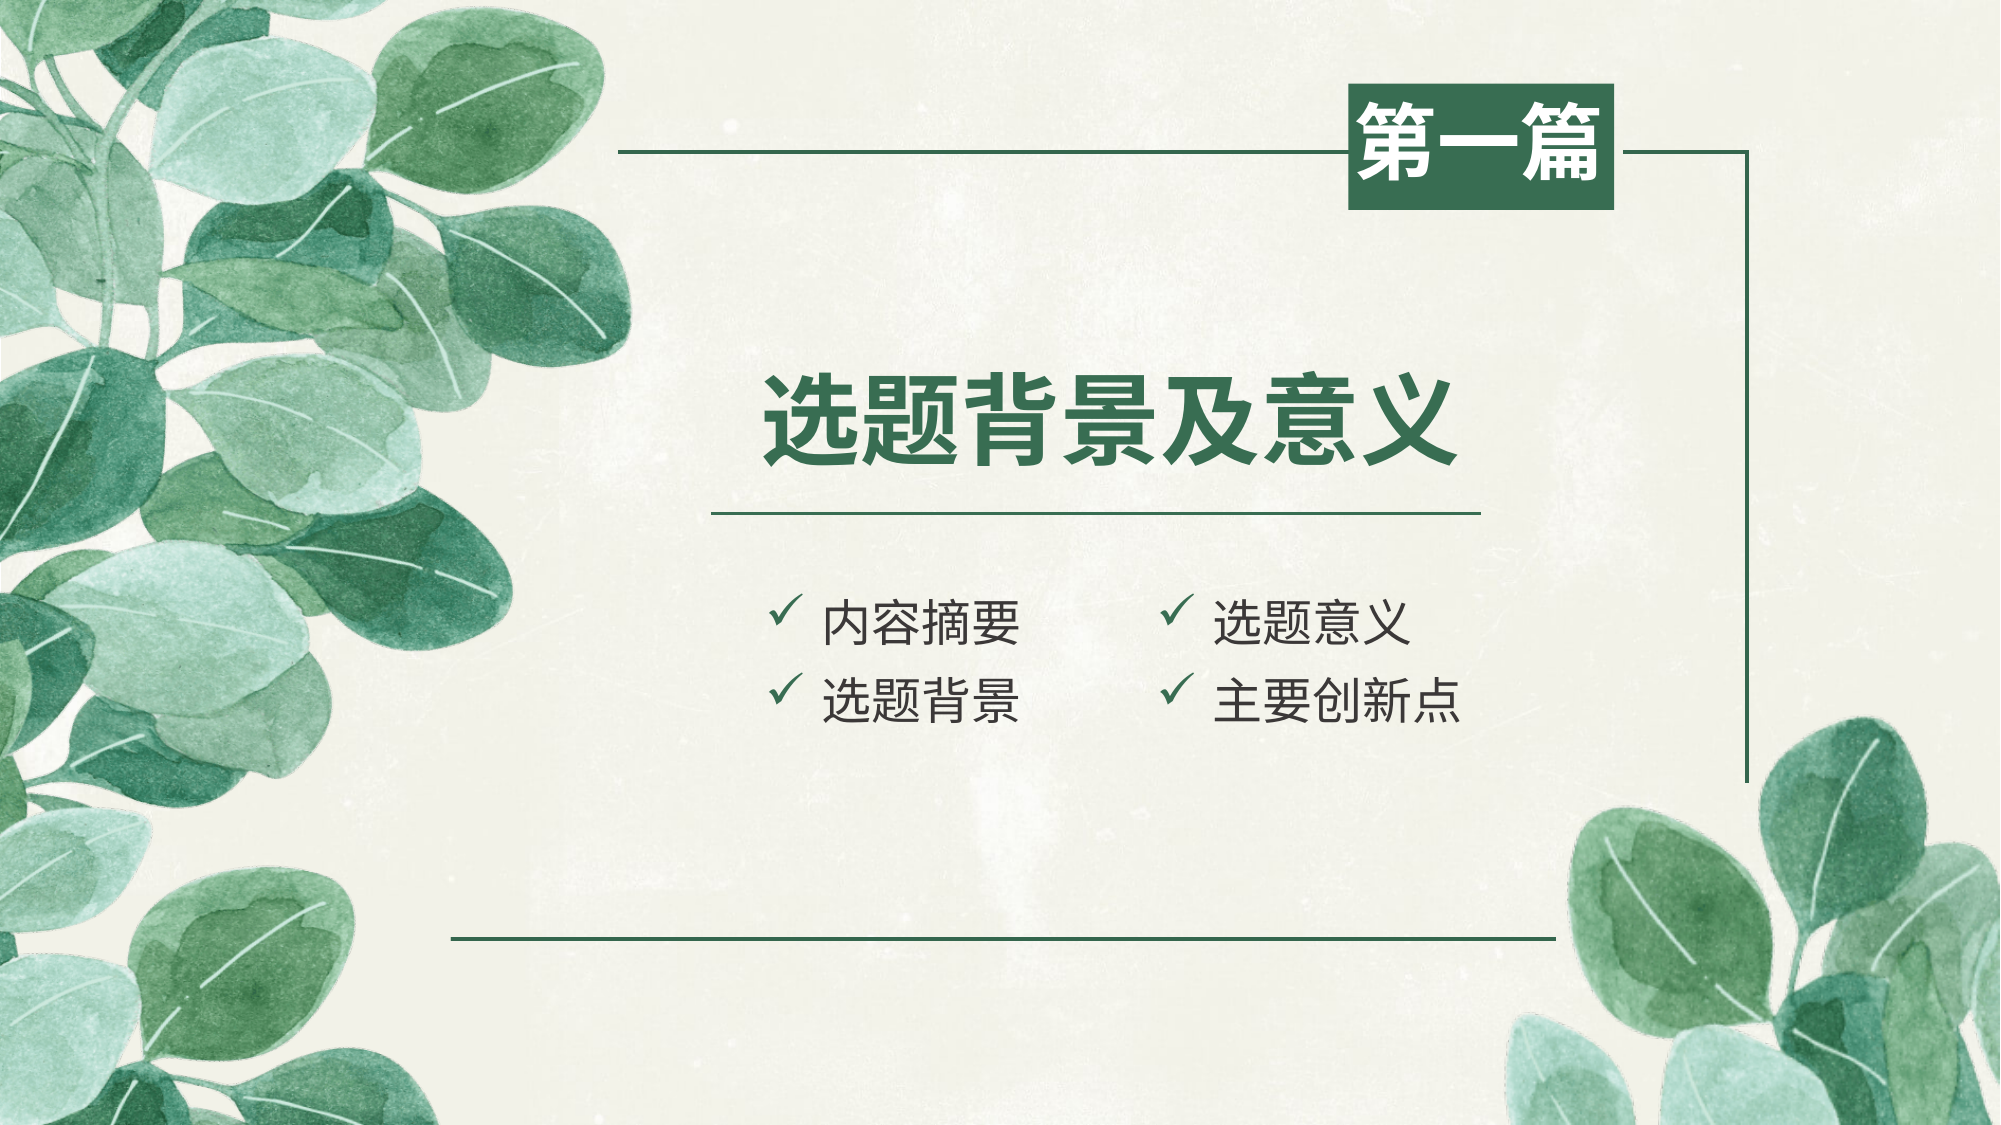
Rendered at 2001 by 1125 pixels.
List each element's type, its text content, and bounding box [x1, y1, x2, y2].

text_box 第一篇 [1338, 83, 1619, 138]
picture [0, 0, 2000, 1125]
